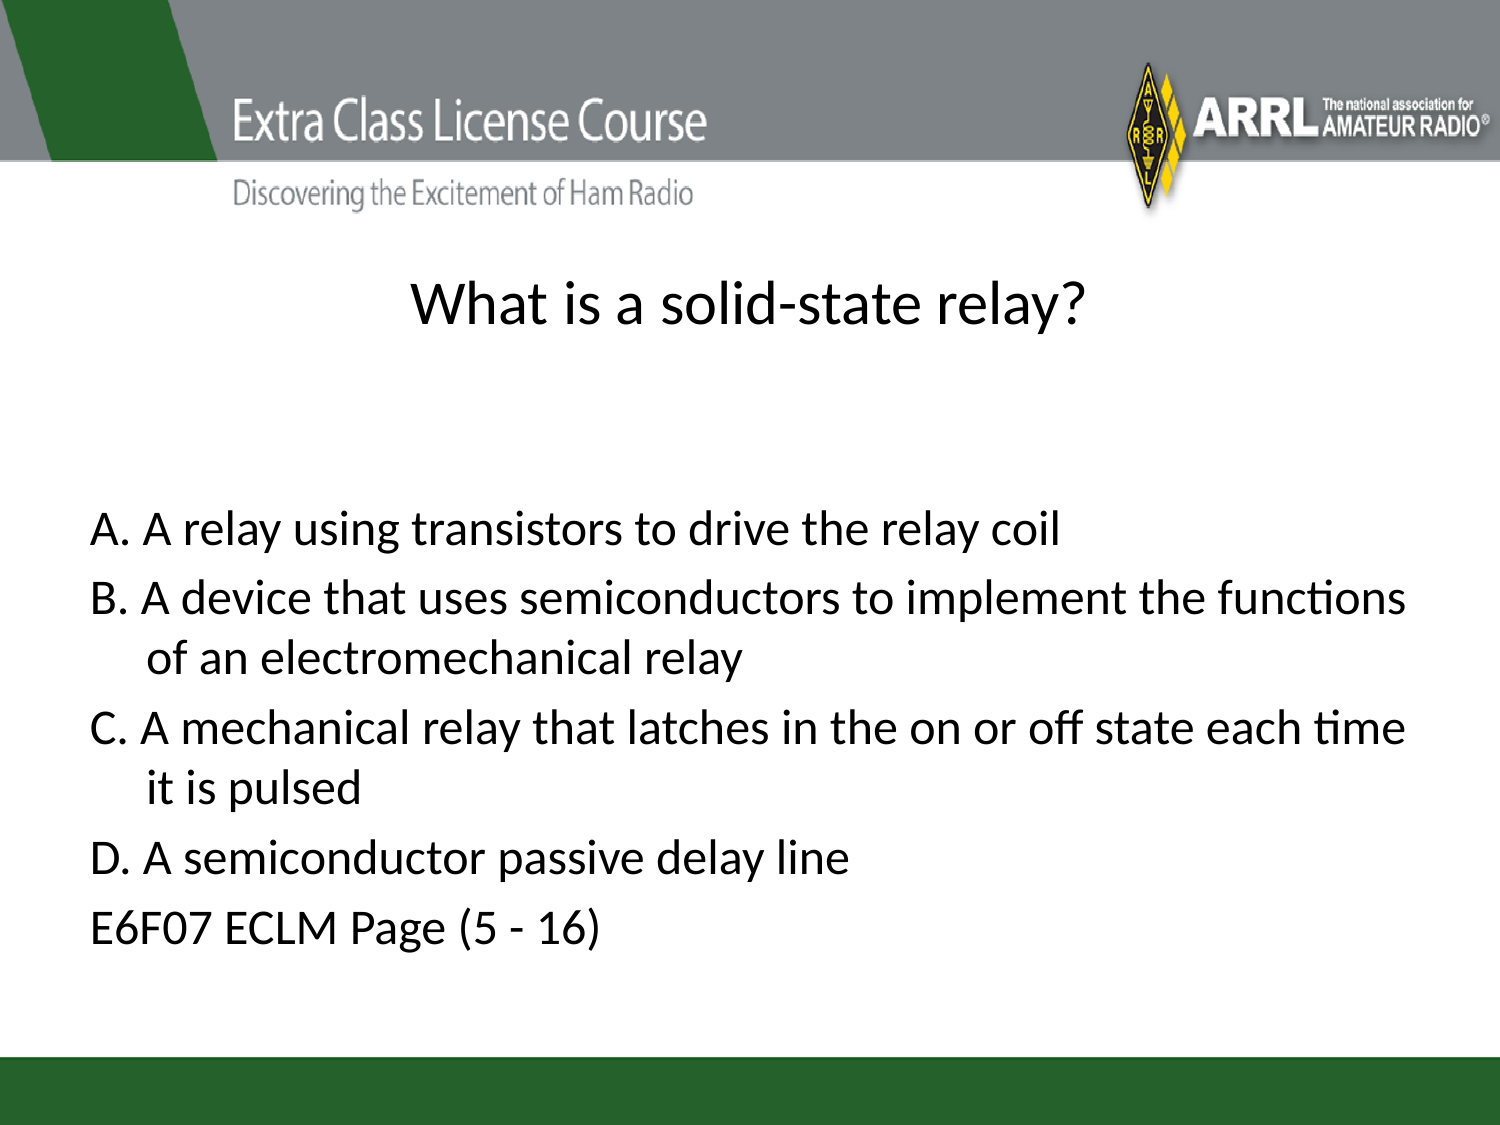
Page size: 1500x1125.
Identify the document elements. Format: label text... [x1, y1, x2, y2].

list A. A relay using transistors to drive the relay coil B. A device that uses semiconductors to implement the functions of an electromechanical relay C. A mechanical relay that latches in the on or off state each time it is pulsed D. A semiconductor passive delay line E6F07 ECLM Page (5 - 16) [75, 487, 1425, 1005]
picture [0, 0, 1500, 1125]
title What is a solid-state relay? [75, 254, 1425, 435]
